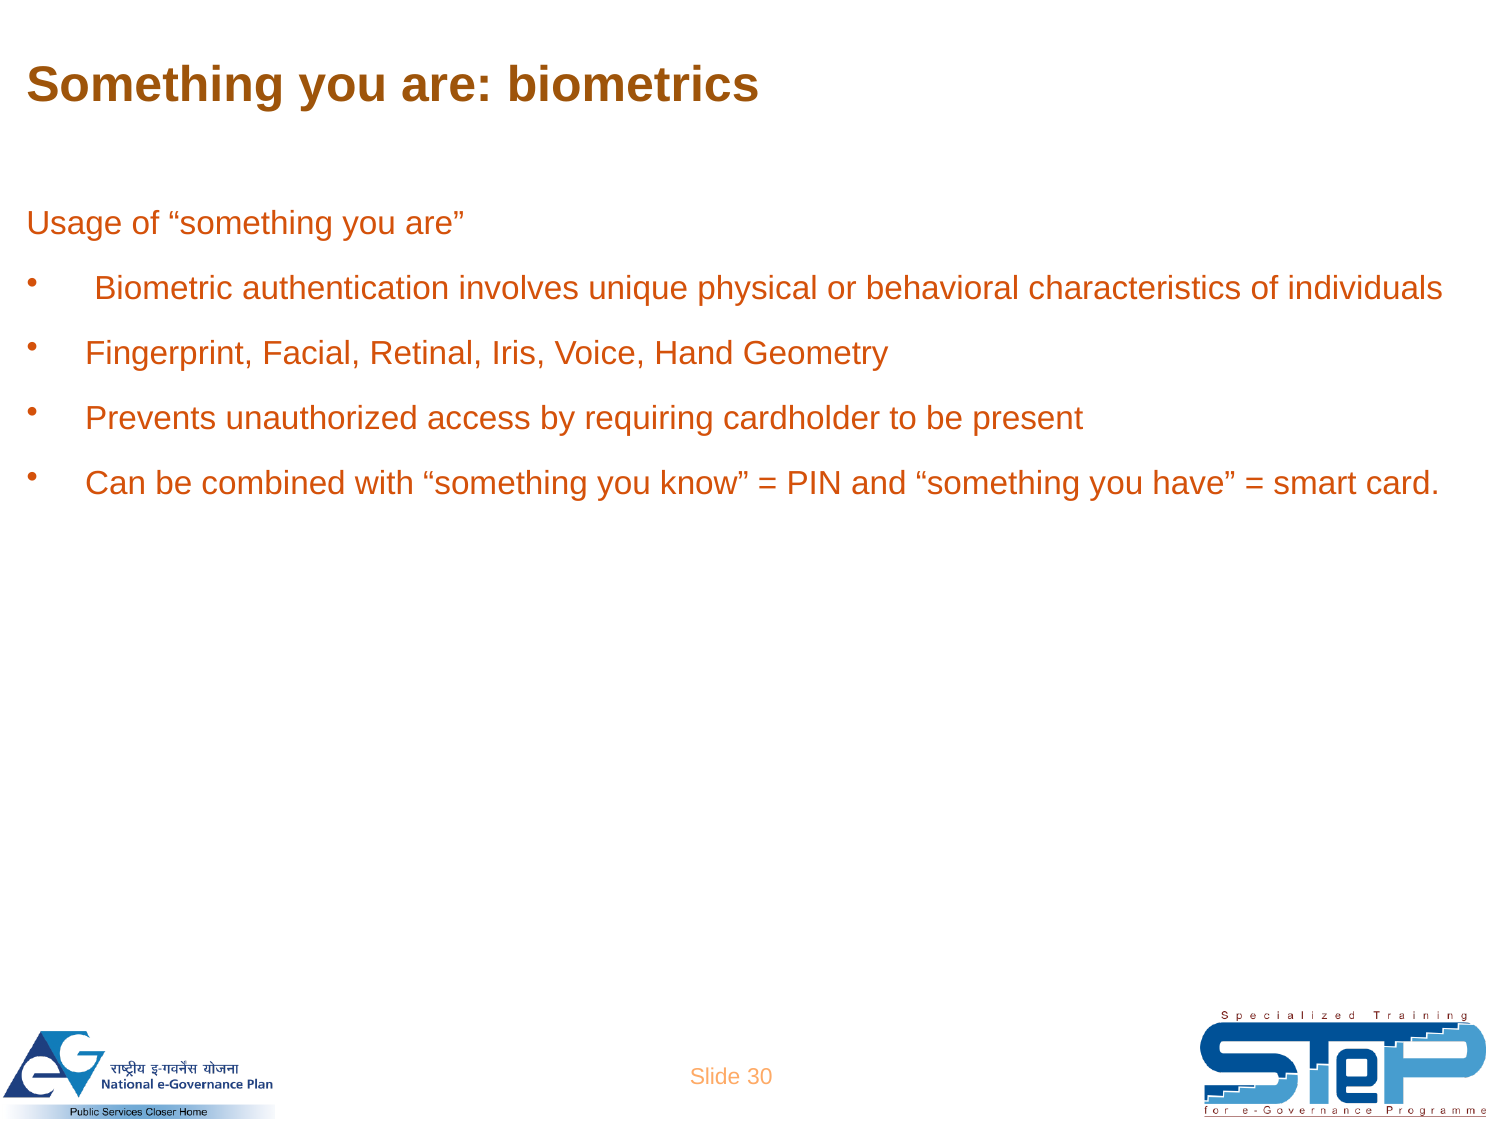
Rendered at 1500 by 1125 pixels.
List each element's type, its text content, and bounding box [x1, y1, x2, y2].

list Usage of “something you are” Biometric authentication involves unique physical or behavioral characteristics of individuals Fingerprint, Facial, Retinal, Iris, Voice, Hand Geometry Prevents unauthorized access by requiring cardholder to be present Can be combined with “something you know” = PIN and “something you have” = smart card. [26, 201, 1474, 913]
picture [1200, 1011, 1486, 1117]
picture [2, 1031, 275, 1119]
title Something you are: biometrics [26, 50, 1472, 176]
